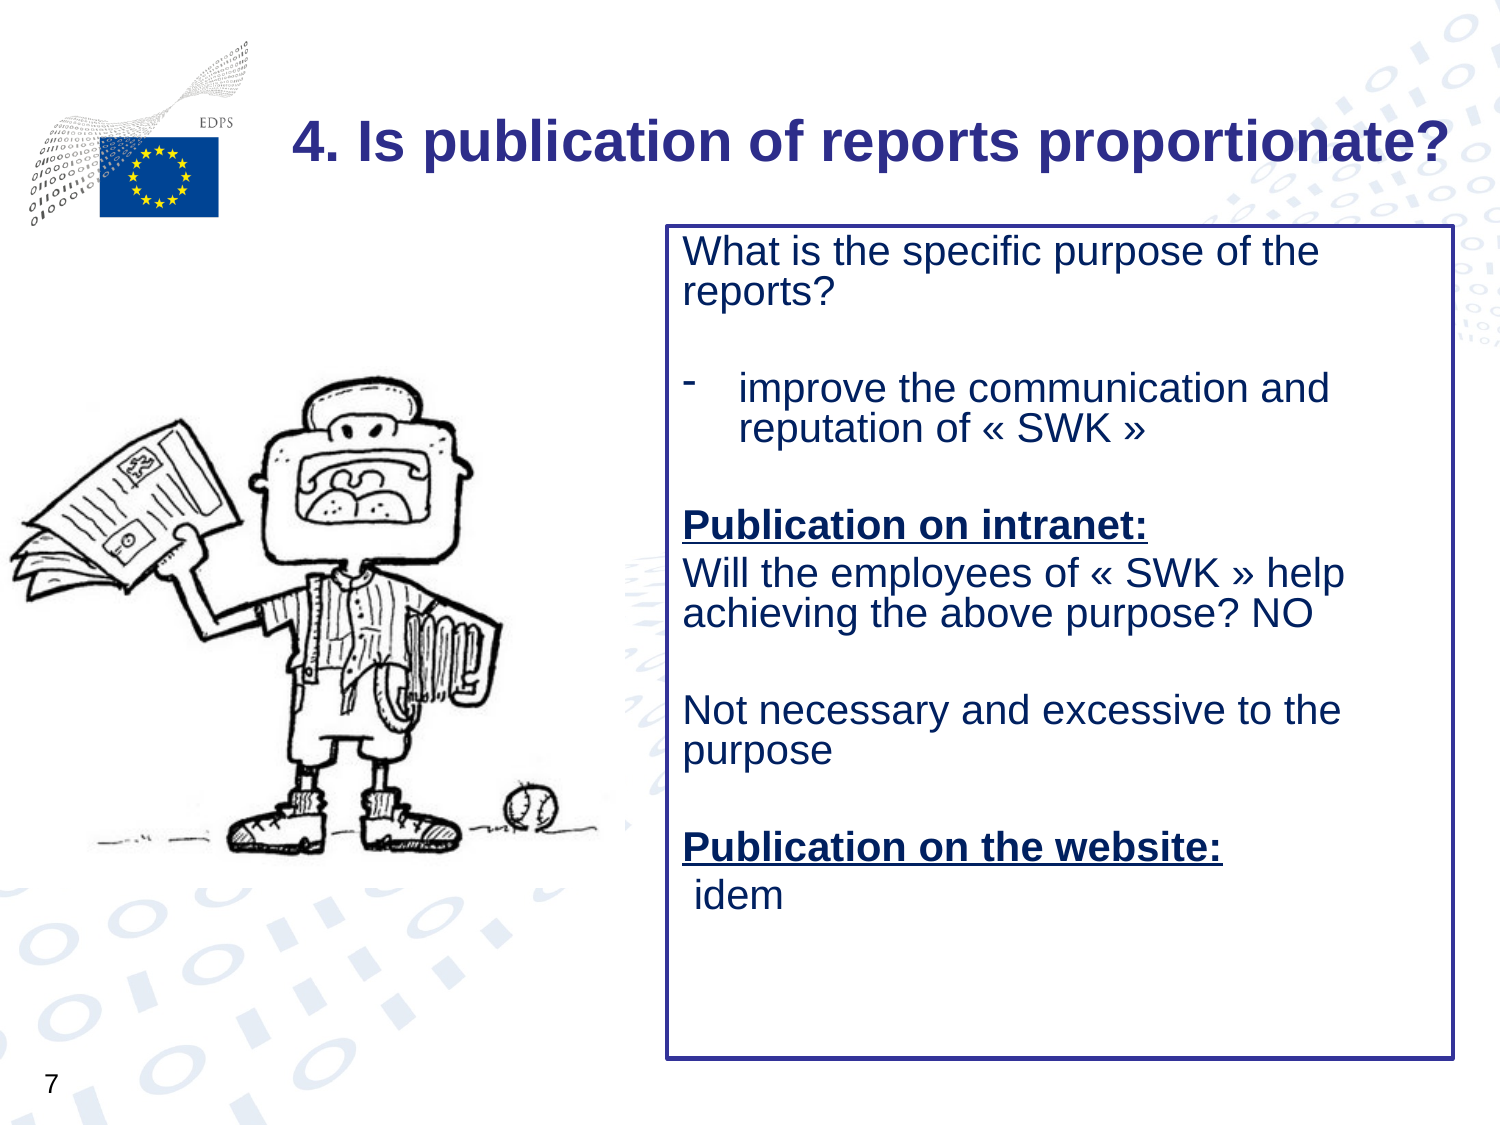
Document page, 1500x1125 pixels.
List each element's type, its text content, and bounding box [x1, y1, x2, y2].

list What is the specific purpose of the reports? improve the communication and reputation of « SWK » Publication on intranet: Will the employees of « SWK » help achieving the above purpose? NO Not necessary and excessive to the purpose Publication on the website: idem [665, 224, 1455, 1061]
slide_number 7 [29, 1058, 380, 1125]
picture [0, 0, 1500, 1125]
title 4. Is publication of reports proportionate? [277, 95, 1483, 196]
